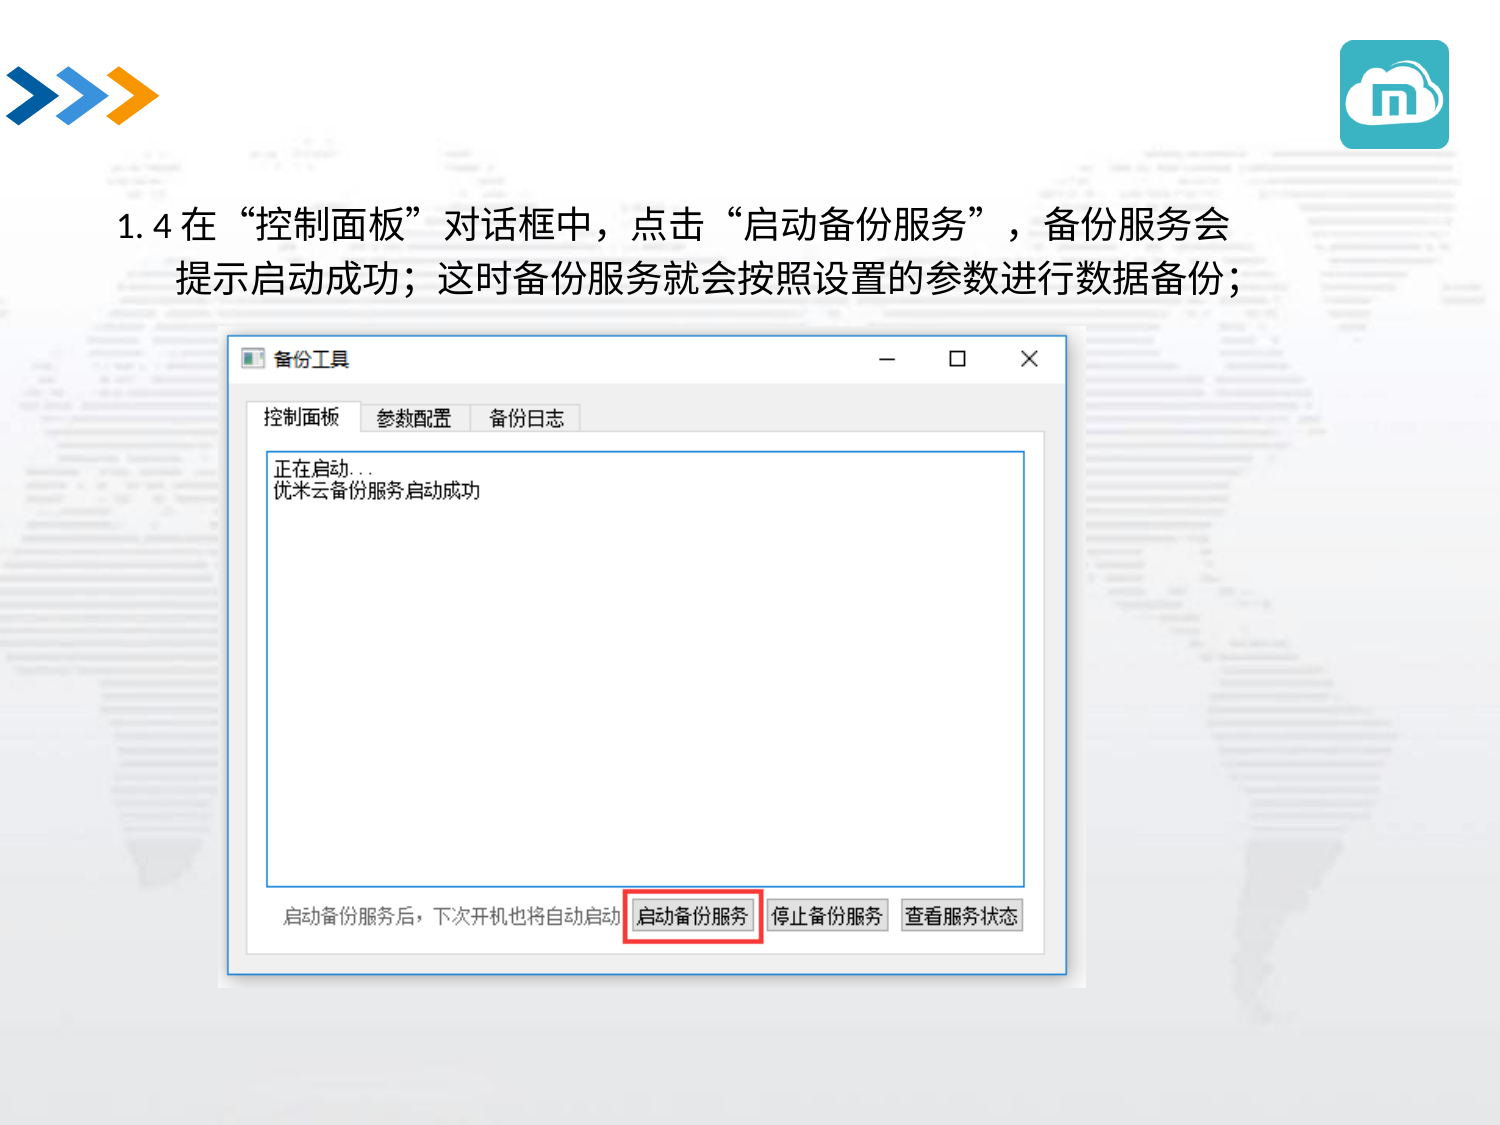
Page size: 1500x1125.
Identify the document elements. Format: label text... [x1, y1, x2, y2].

text_box 1. 4在“控制面板”对话框中，点击“启动备份服务”，备份服务会 提示启动成功；这时备份服务就会按照设置的参数进行数据备份； [101, 184, 1278, 308]
picture [0, 0, 1500, 1125]
